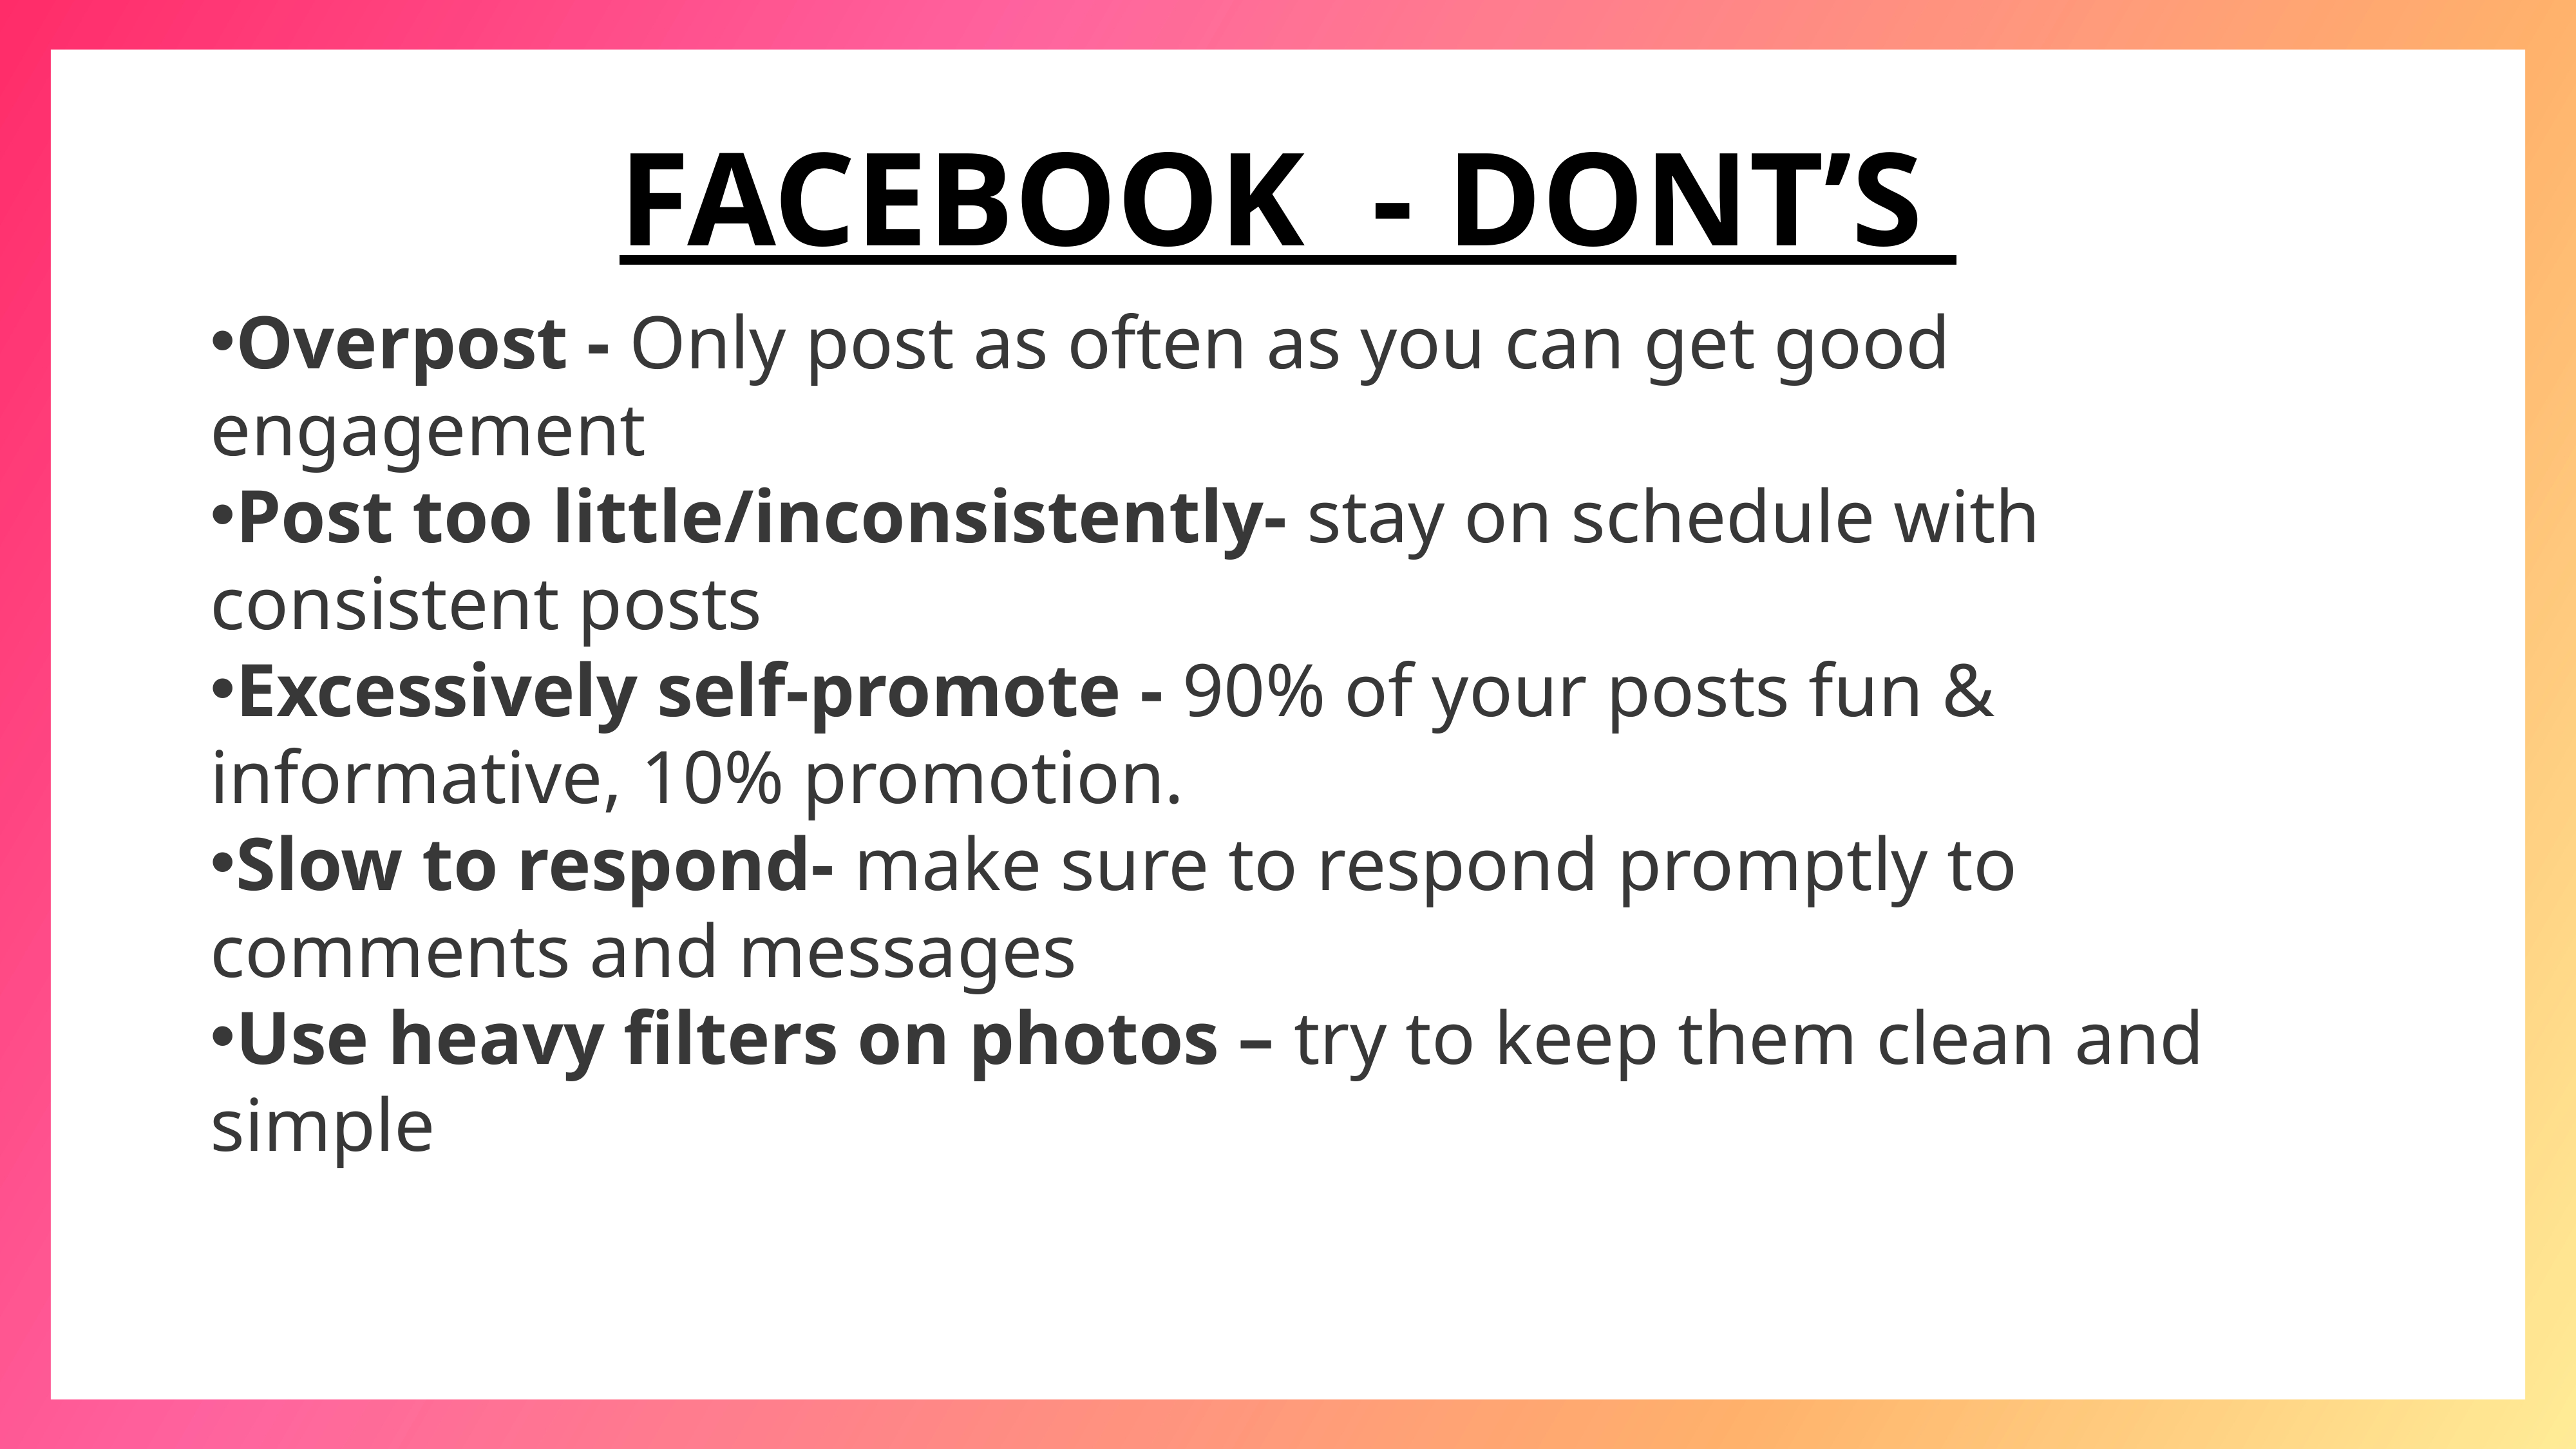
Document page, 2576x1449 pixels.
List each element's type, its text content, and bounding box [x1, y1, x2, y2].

picture [0, 0, 2576, 1449]
text_box Overpost - Only post as often as you can get good engagement Post too little/inconsistently- stay on schedule with consistent posts Excessively self-promote - 90% of your posts fun & informative, 10% promotion. Slow to respond- make sure to respond promptly to comments and messages Use heavy filters on photos – try to keep them clean and simple [205, 175, 2282, 1326]
text_box FACEBOOK - DONT’S [168, 111, 2408, 277]
